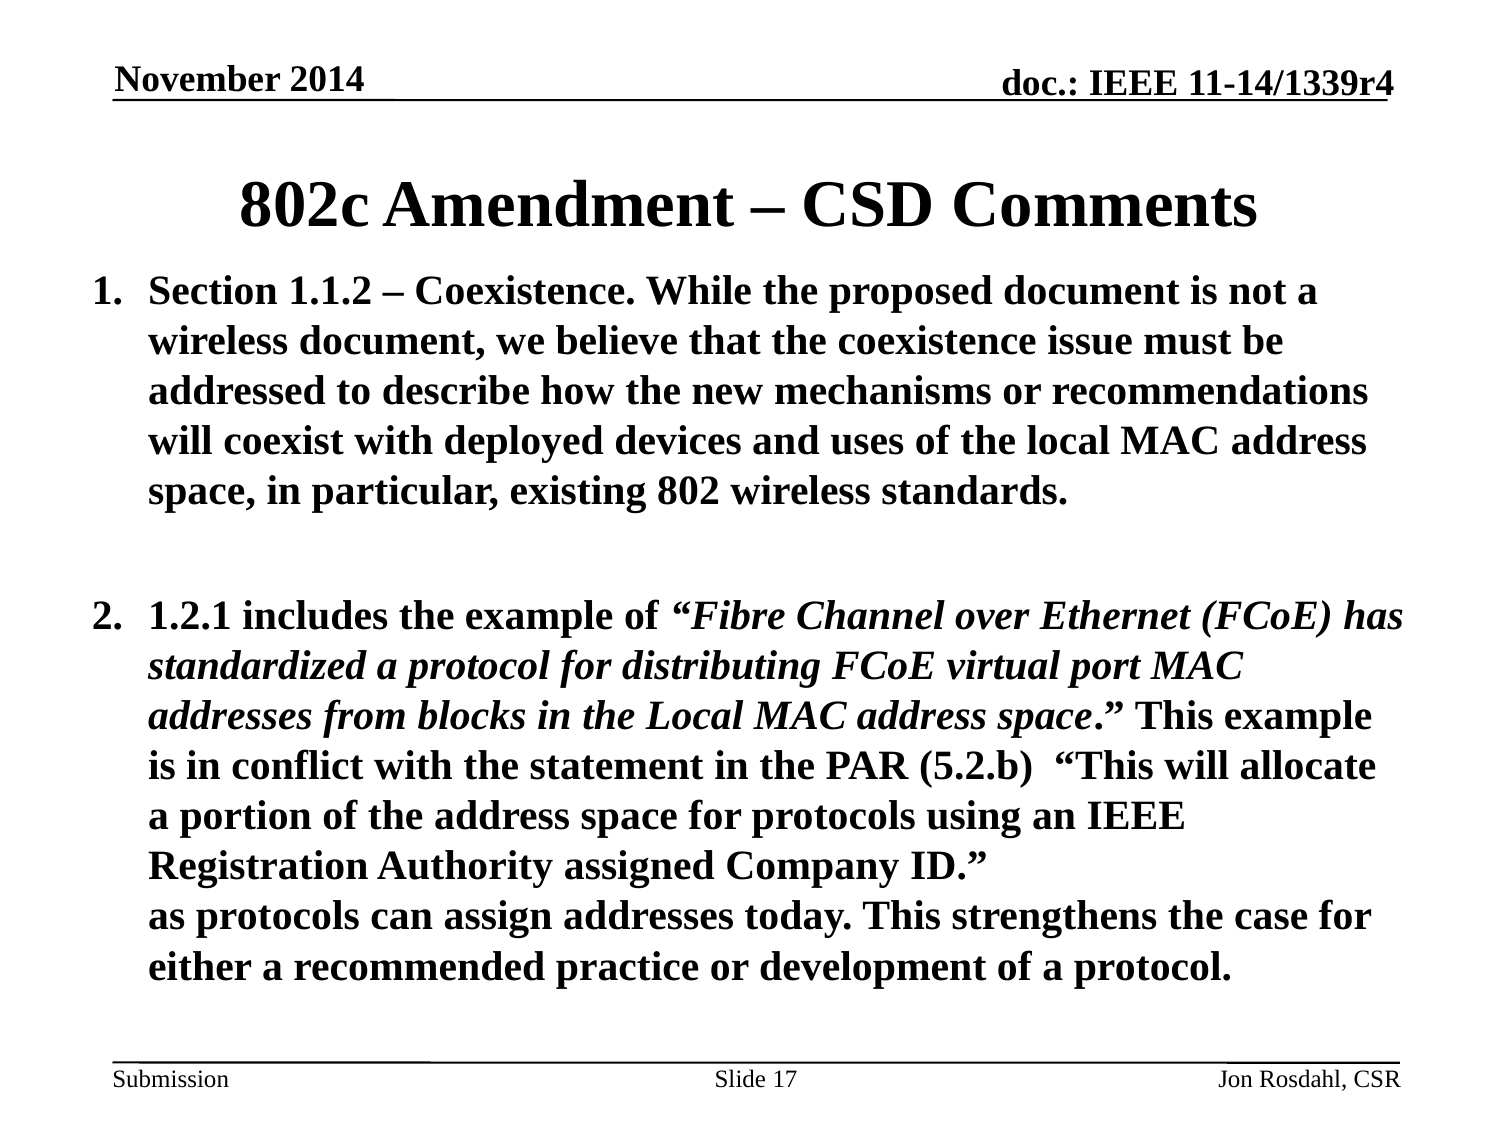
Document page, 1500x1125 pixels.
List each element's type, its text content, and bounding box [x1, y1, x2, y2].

title 802c Amendment – CSD Comments [112, 112, 1388, 255]
list Section 1.1.2 – Coexistence. While the proposed document is not a wireless document, we believe that the coexistence issue must be addressed to describe how the new mechanisms or recommendations will coexist with deployed devices and uses of the local MAC address space, in particular, existing 802 wireless standards. 1.2.1 includes the example of “Fibre Channel over Ethernet (FCoE) has standardized a protocol for distributing FCoE virtual port MAC addresses from blocks in the Local MAC address space.” This example is in conflict with the statement in the PAR (5.2.b) “This will allocate a portion of the address space for protocols using an IEEE Registration Authority assigned Company ID.” as protocols can assign addresses today. This strengthens the case for either a recommended practice or development of a protocol. [76, 255, 1424, 1000]
slide_number Slide 17 [712, 1061, 800, 1123]
footer Jon Rosdahl, CSR [878, 1061, 1402, 1093]
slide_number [114, 54, 423, 100]
